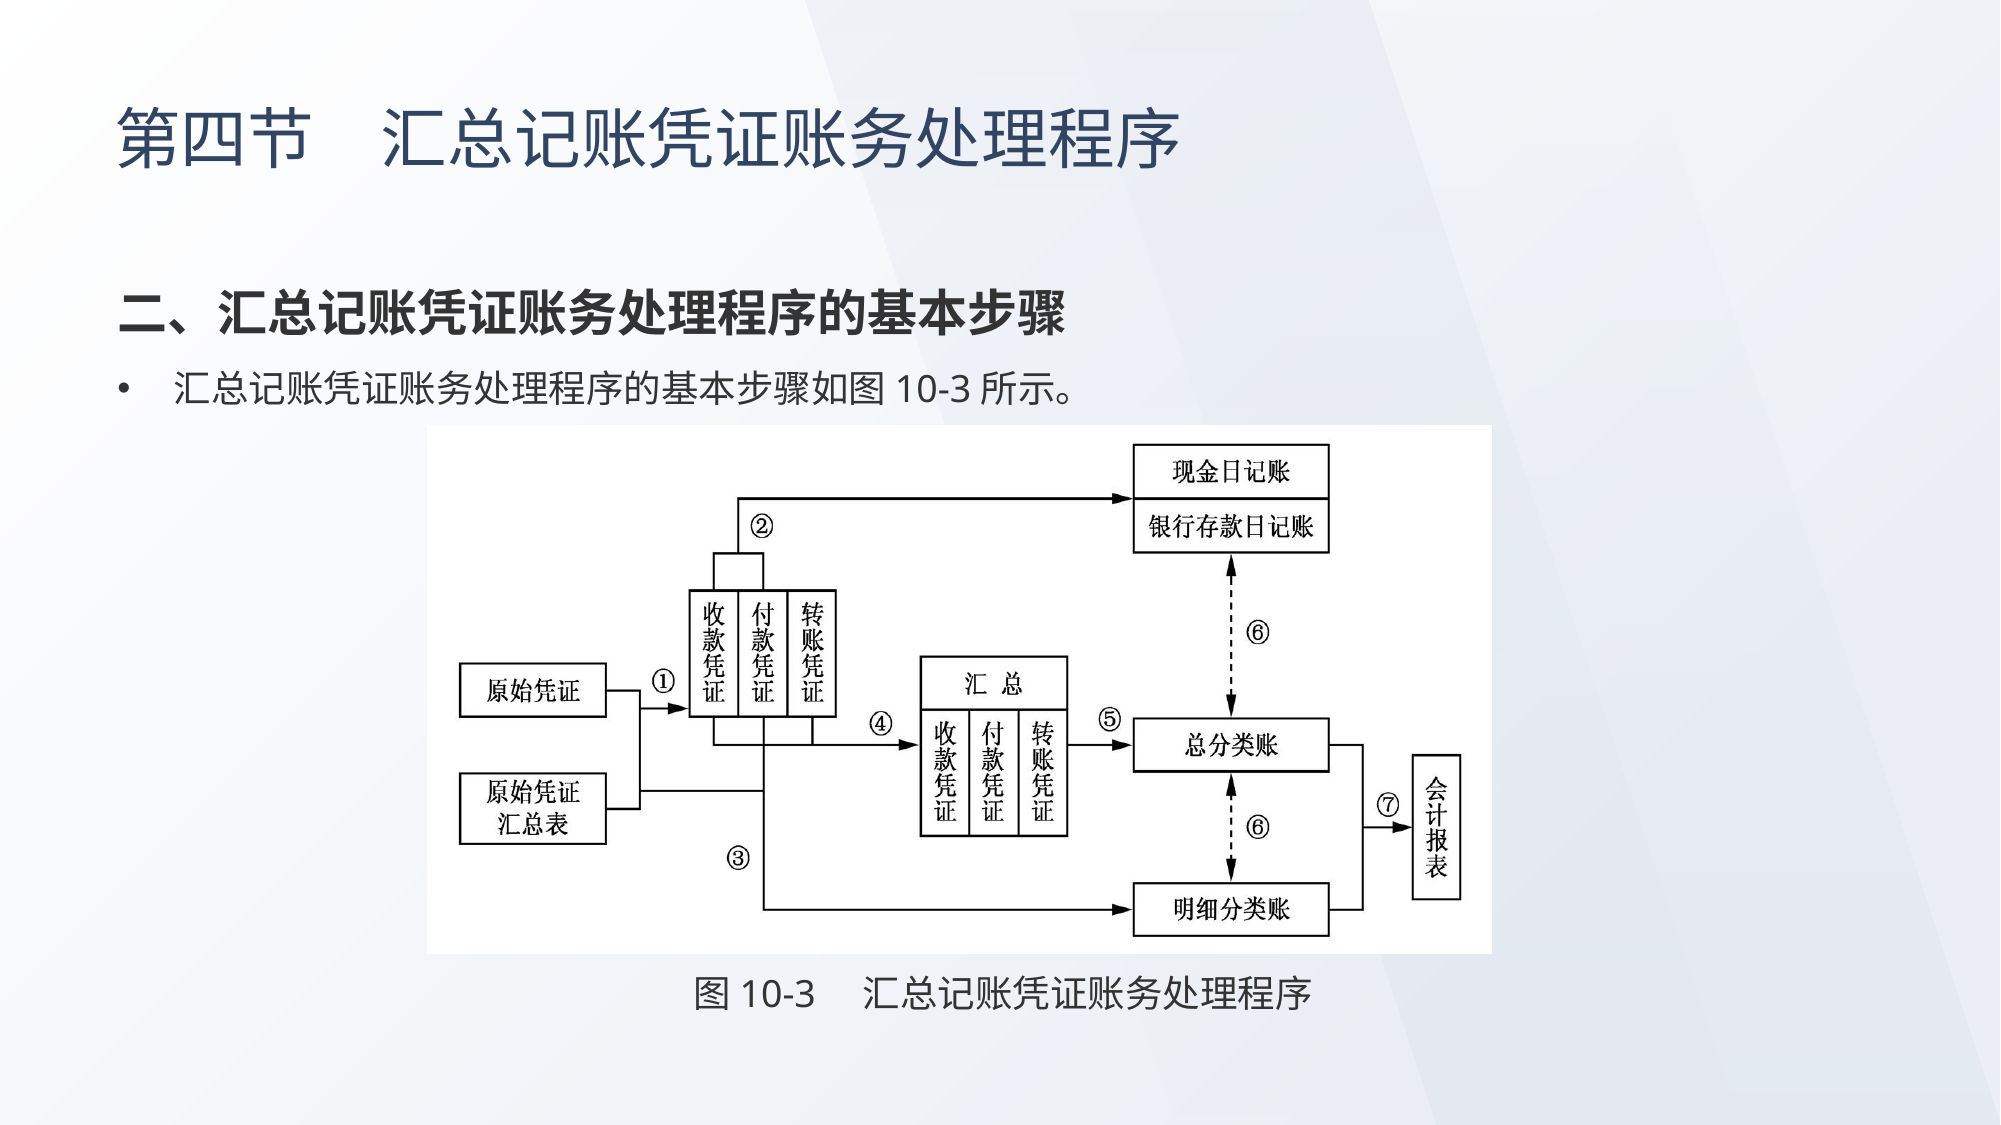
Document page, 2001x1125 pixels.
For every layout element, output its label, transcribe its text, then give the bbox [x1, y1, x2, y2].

picture [427, 425, 1492, 954]
title 第四节 汇总记账凭证账务处理程序 [114, 59, 1886, 178]
text_box 二、汇总记账凭证账务处理程序的基本步骤 汇总记账凭证账务处理程序的基本步骤如图10-3所示。 [102, 259, 1903, 1021]
text_box 图10-3 汇总记账凭证账务处理程序 [678, 979, 1328, 1023]
